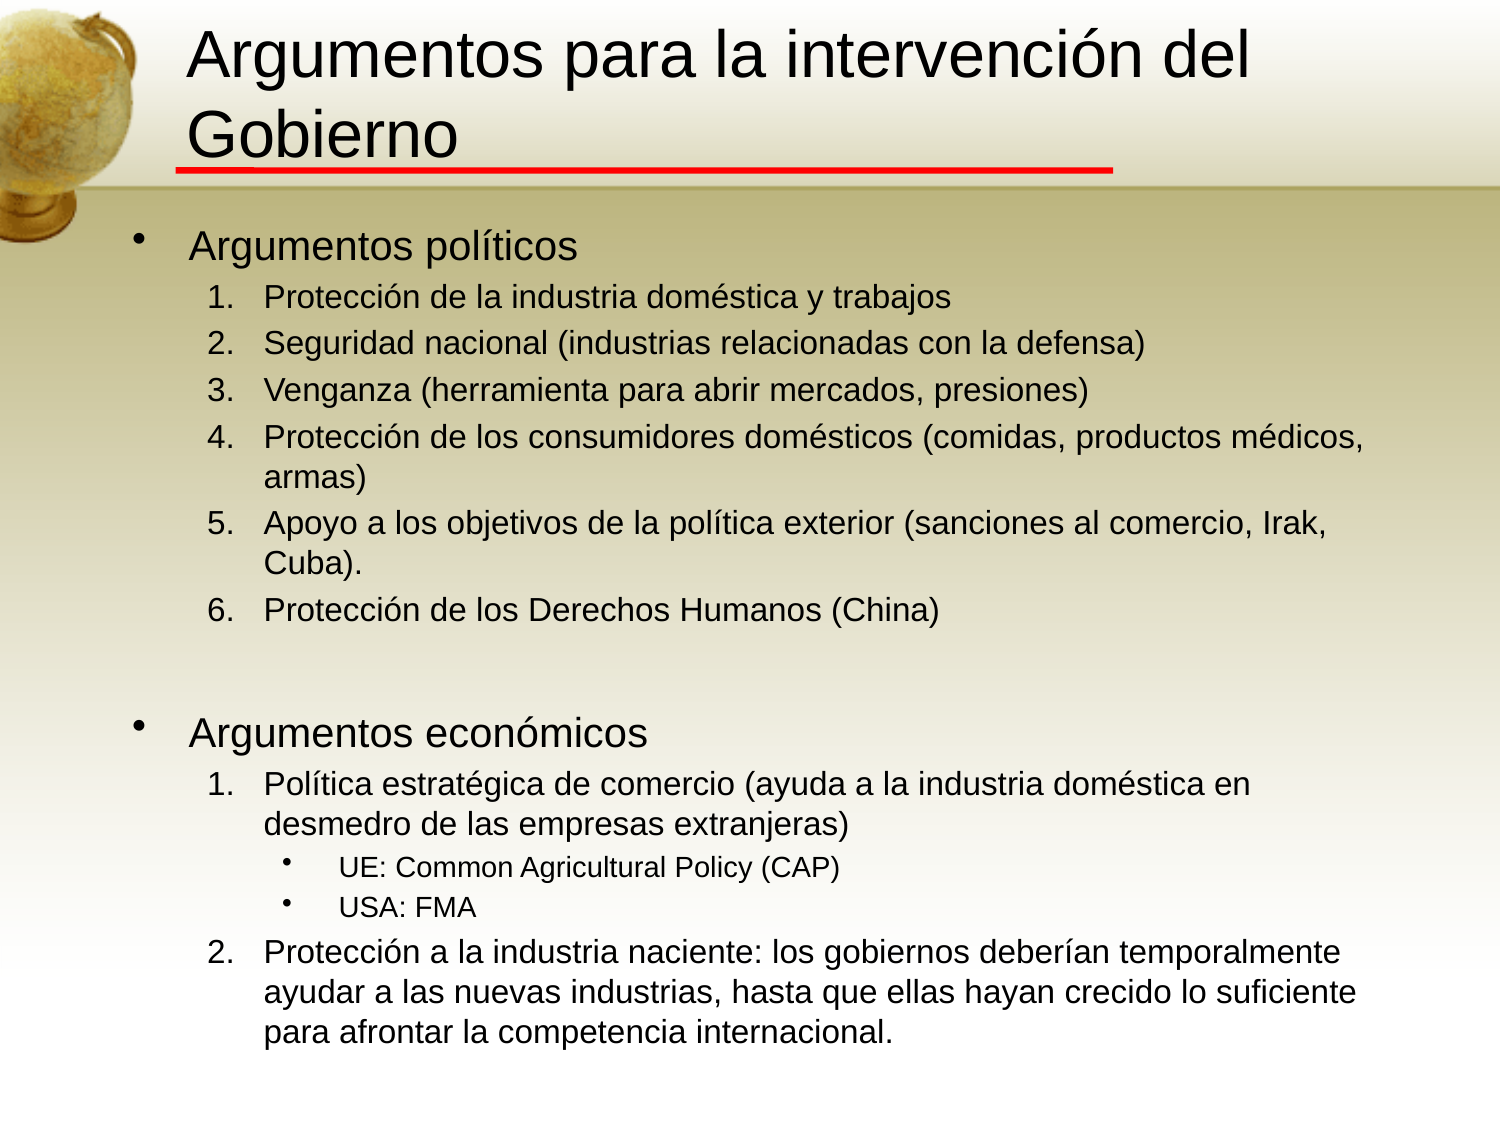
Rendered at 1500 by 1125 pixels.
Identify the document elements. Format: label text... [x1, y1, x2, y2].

list Argumentos políticos Protección de la industria doméstica y trabajos Seguridad nacional (industrias relacionadas con la defensa) Venganza (herramienta para abrir mercados, presiones) Protección de los consumidores domésticos (comidas, productos médicos, armas) Apoyo a los objetivos de la política exterior (sanciones al comercio, Irak, Cuba). Protección de los Derechos Humanos (China) Argumentos económicos Política estratégica de comercio (ayuda a la industria doméstica en desmedro de las empresas extranjeras) UE: Common Agricultural Policy (CAP) USA: FMA Protección a la industria naciente: los gobiernos deberían temporalmente ayudar a las nuevas industrias, hasta que ellas hayan crecido lo suficiente para afrontar la competencia internacional. [116, 210, 1407, 1067]
title Argumentos para la intervención del Gobierno [170, 36, 1436, 179]
picture [0, 0, 1500, 1125]
